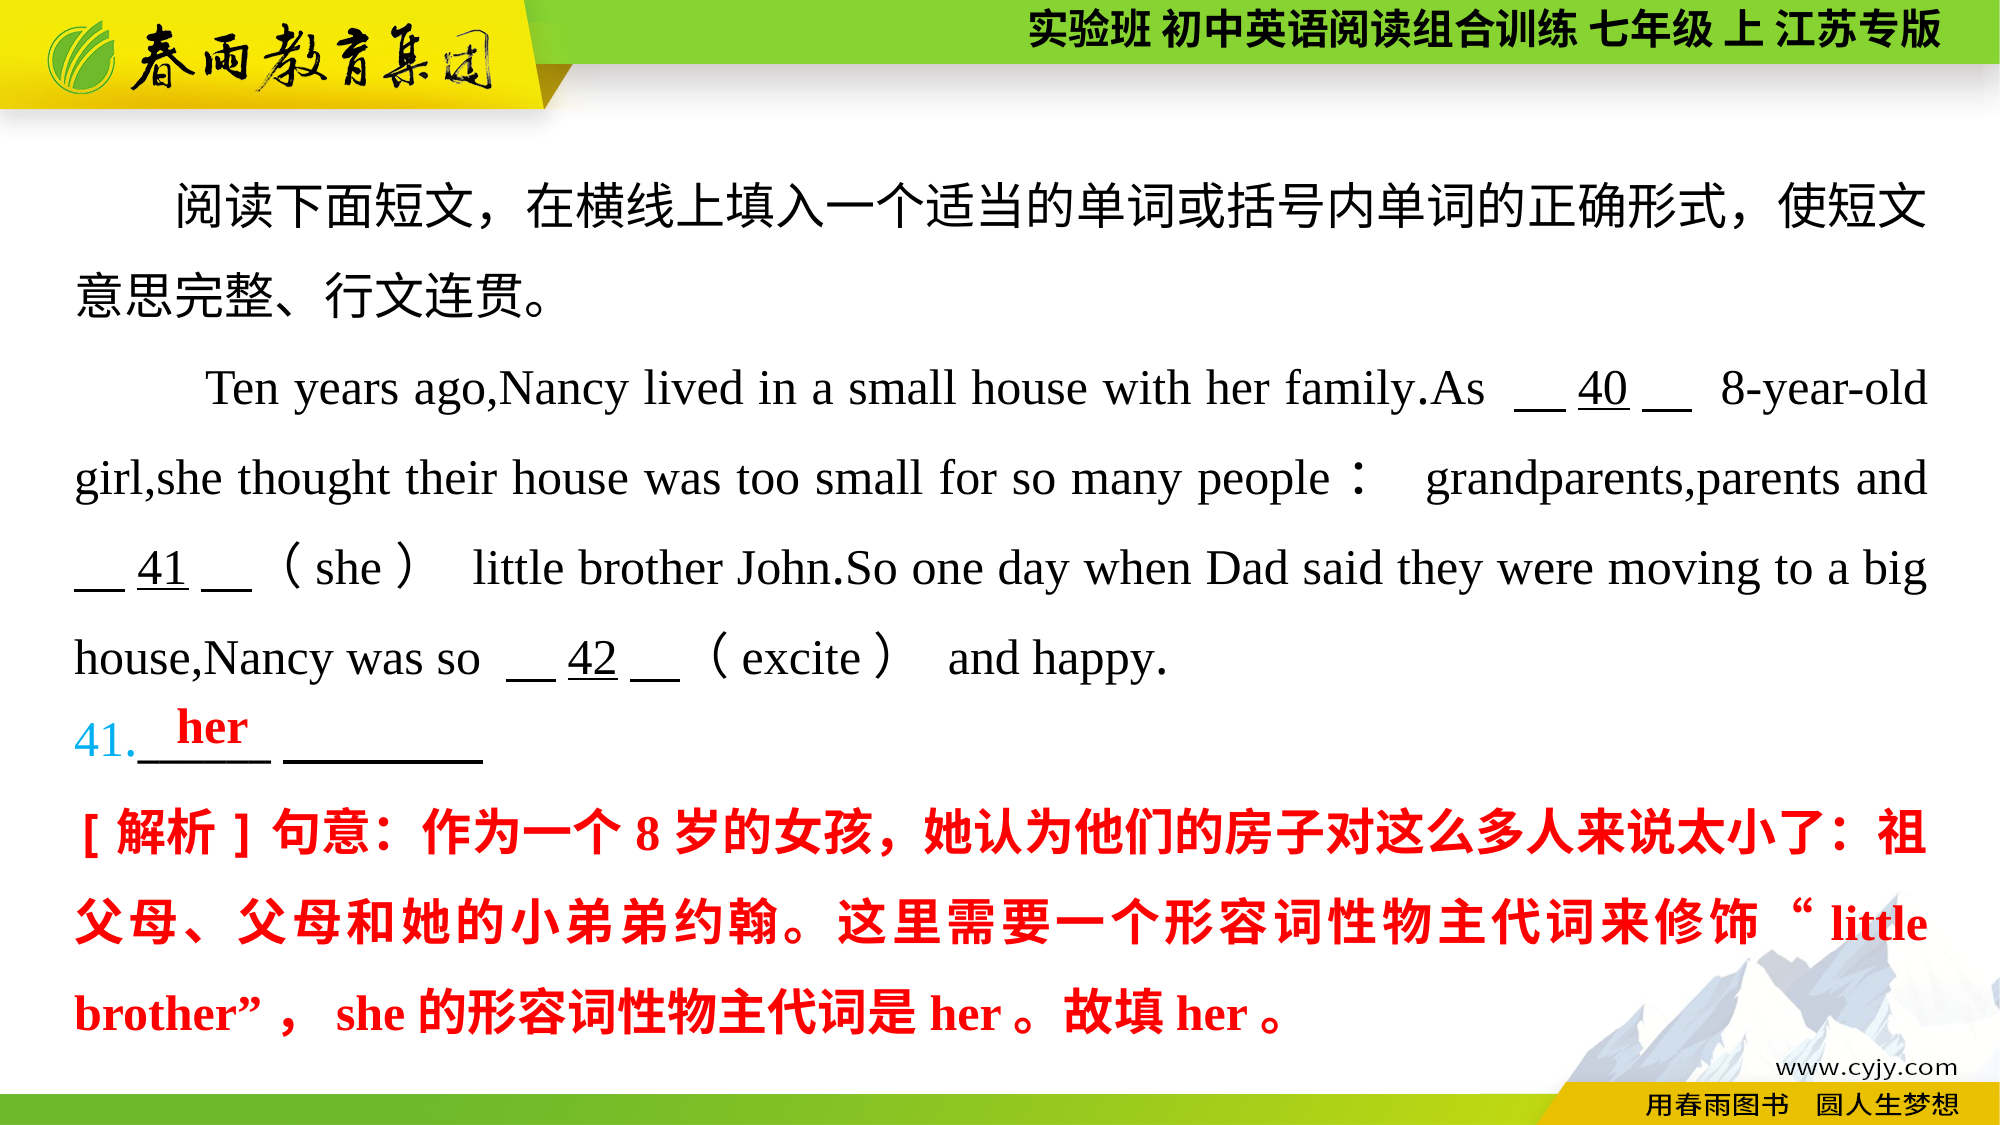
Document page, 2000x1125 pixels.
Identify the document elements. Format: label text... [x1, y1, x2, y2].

picture [0, 0, 2000, 1125]
text_box 41.______ [59, 668, 1944, 763]
text_box her [161, 686, 264, 761]
text_box [解析]句意：作为一个8岁的女孩，她认为他们的房子对这么多人来说太小了：祖父母、父母和她的小弟弟约翰。这里需要一个形容词性物主代词来修饰“little brother”，she的形容词性物主代词是her。故填her。 [59, 763, 1944, 1049]
list 阅读下面短文，在横线上填入一个适当的单词或括号内单词的正确形式，使短文意思完整、行文连贯。 Ten years ago,Nancy lived in a small house with her family.As 40 8-year-old girl,she thought their house was too small for so many people： grandparents,parents and 41 （she） little brother John.So one day when Dad said they were moving to a big house,Nancy was so 42 （excite） and happy. [59, 137, 1944, 668]
